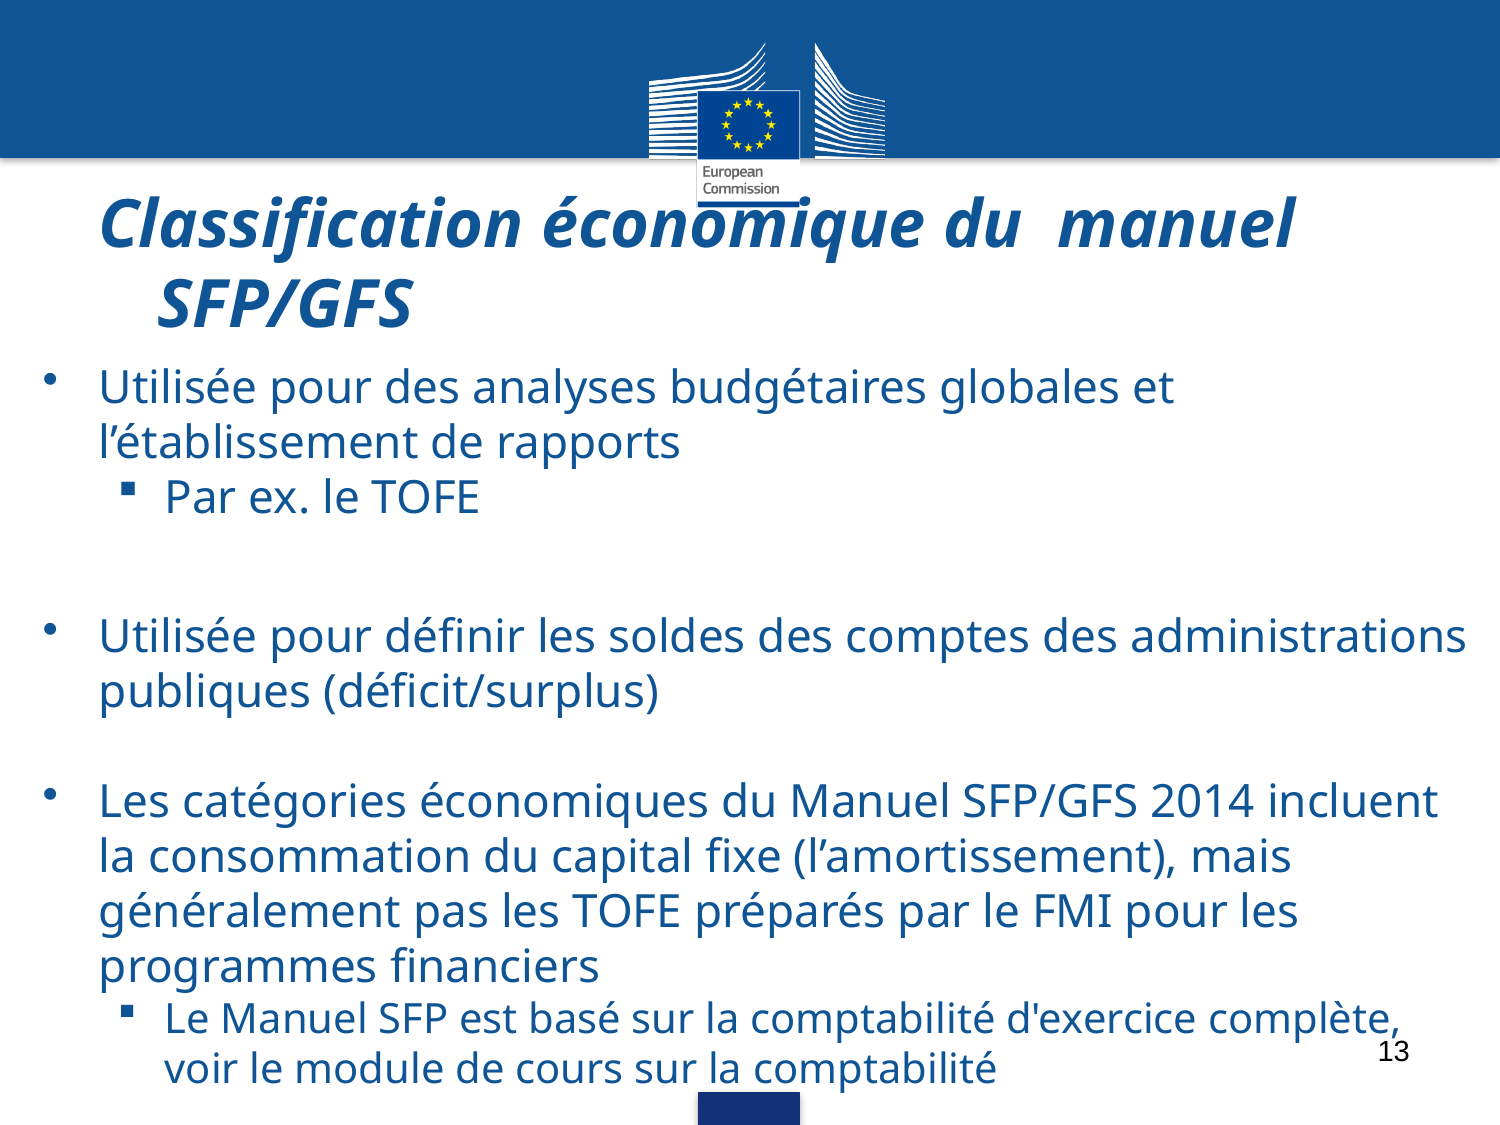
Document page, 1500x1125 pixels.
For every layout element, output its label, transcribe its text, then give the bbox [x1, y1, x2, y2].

slide_number 13 [1074, 1024, 1426, 1103]
picture [649, 42, 885, 208]
list Utilisée pour des analyses budgétaires globales et l’établissement de rapports Par ex. le TOFE Utilisée pour définir les soldes des comptes des administrations publiques (déficit/surplus) Les catégories économiques du Manuel SFP/GFS 2014 incluent la consommation du capital fixe (l’amortissement), mais généralement pas les TOFE préparés par le FMI pour les programmes financiers Le Manuel SFP est basé sur la comptabilité d'exercice complète, voir le module de cours sur la comptabilité [27, 349, 1499, 761]
title Classification économique du manuel SFP/GFS [83, 231, 1443, 291]
